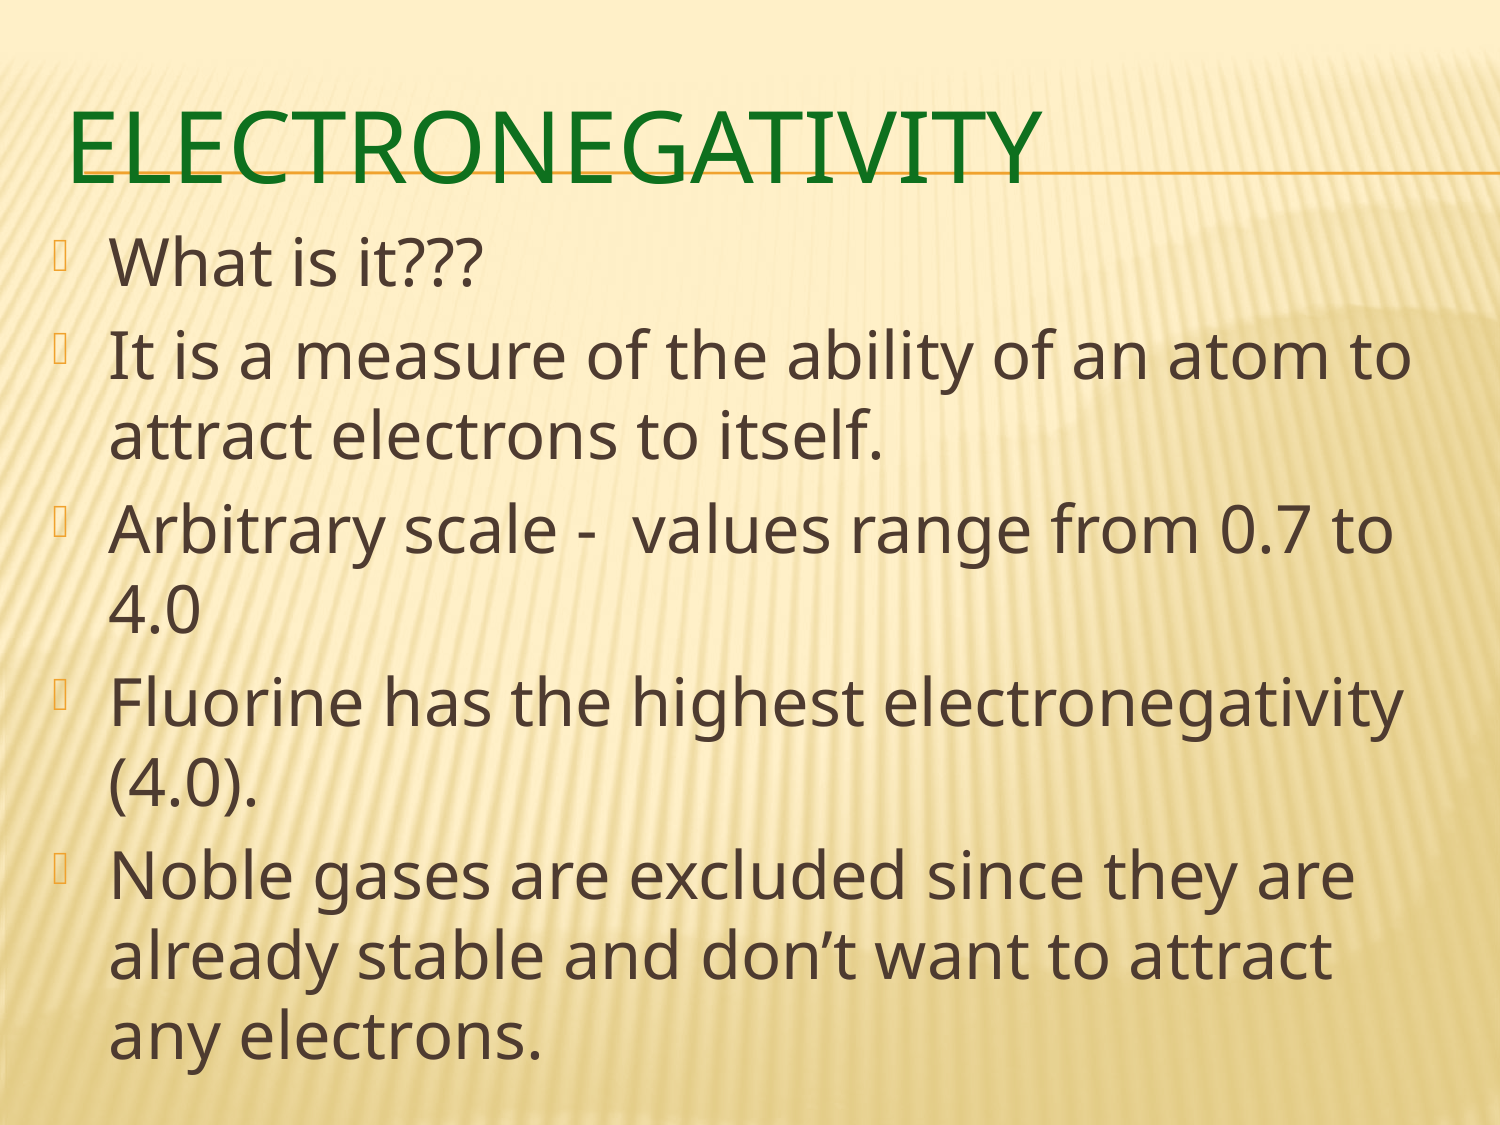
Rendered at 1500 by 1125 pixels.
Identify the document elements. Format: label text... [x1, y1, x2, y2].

list What is it??? It is a measure of the ability of an atom to attract electrons to itself. Arbitrary scale - values range from 0.7 to 4.0 Fluorine has the highest electronegativity (4.0). Noble gases are excluded since they are already stable and don’t want to attract any electrons. [37, 212, 1463, 955]
title electronegativity [50, 75, 1475, 213]
